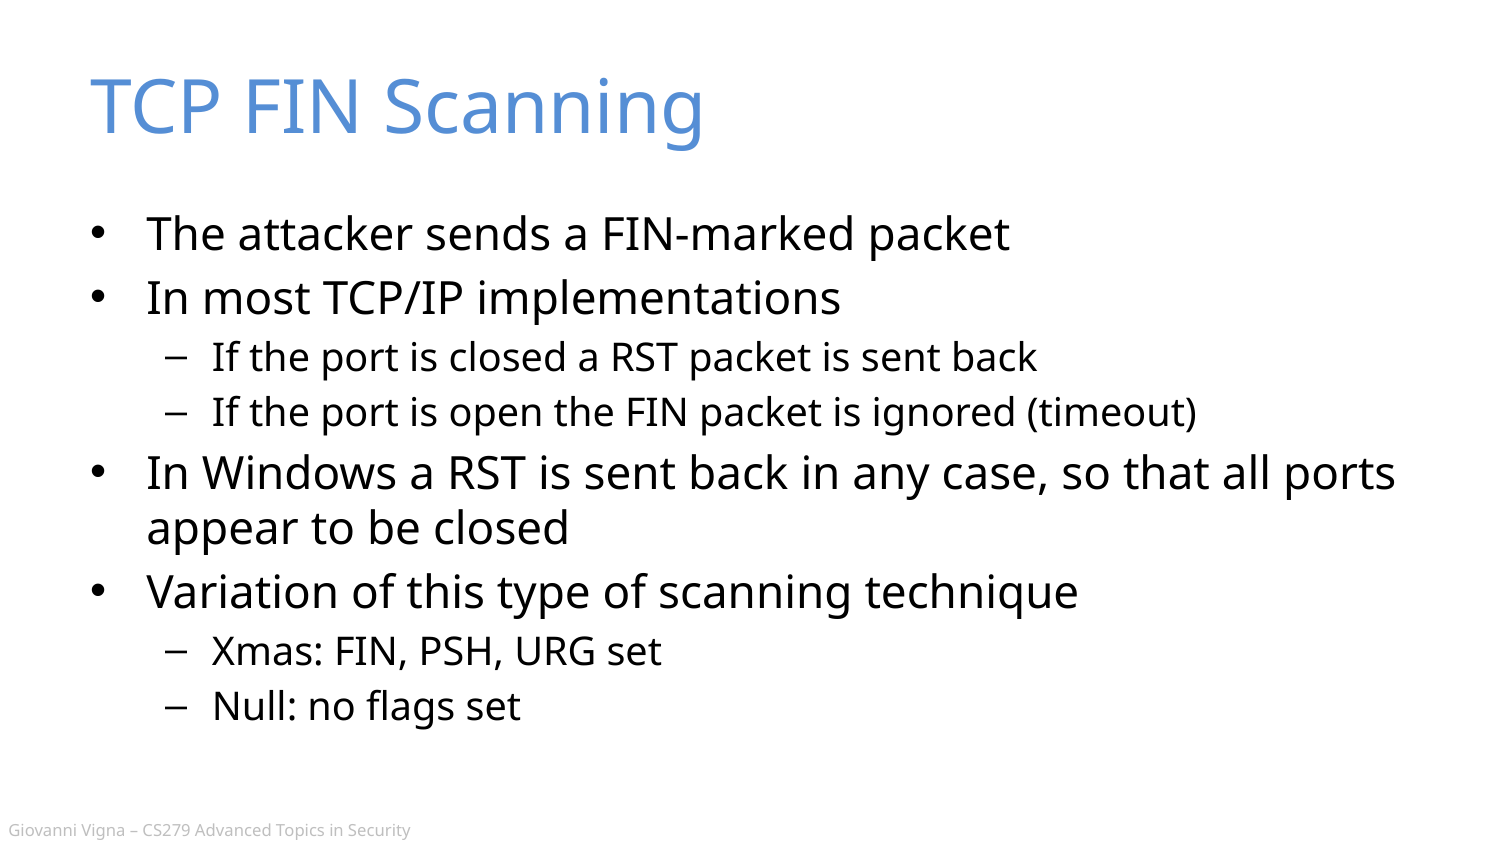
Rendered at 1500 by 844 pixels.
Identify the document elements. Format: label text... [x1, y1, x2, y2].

title TCP FIN Scanning [75, 33, 1425, 175]
list The attacker sends a FIN-marked packet In most TCP/IP implementations If the port is closed a RST packet is sent back If the port is open the FIN packet is ignored (timeout) In Windows a RST is sent back in any case, so that all ports appear to be closed Variation of this type of scanning technique Xmas: FIN, PSH, URG set Null: no flags set [75, 196, 1425, 813]
